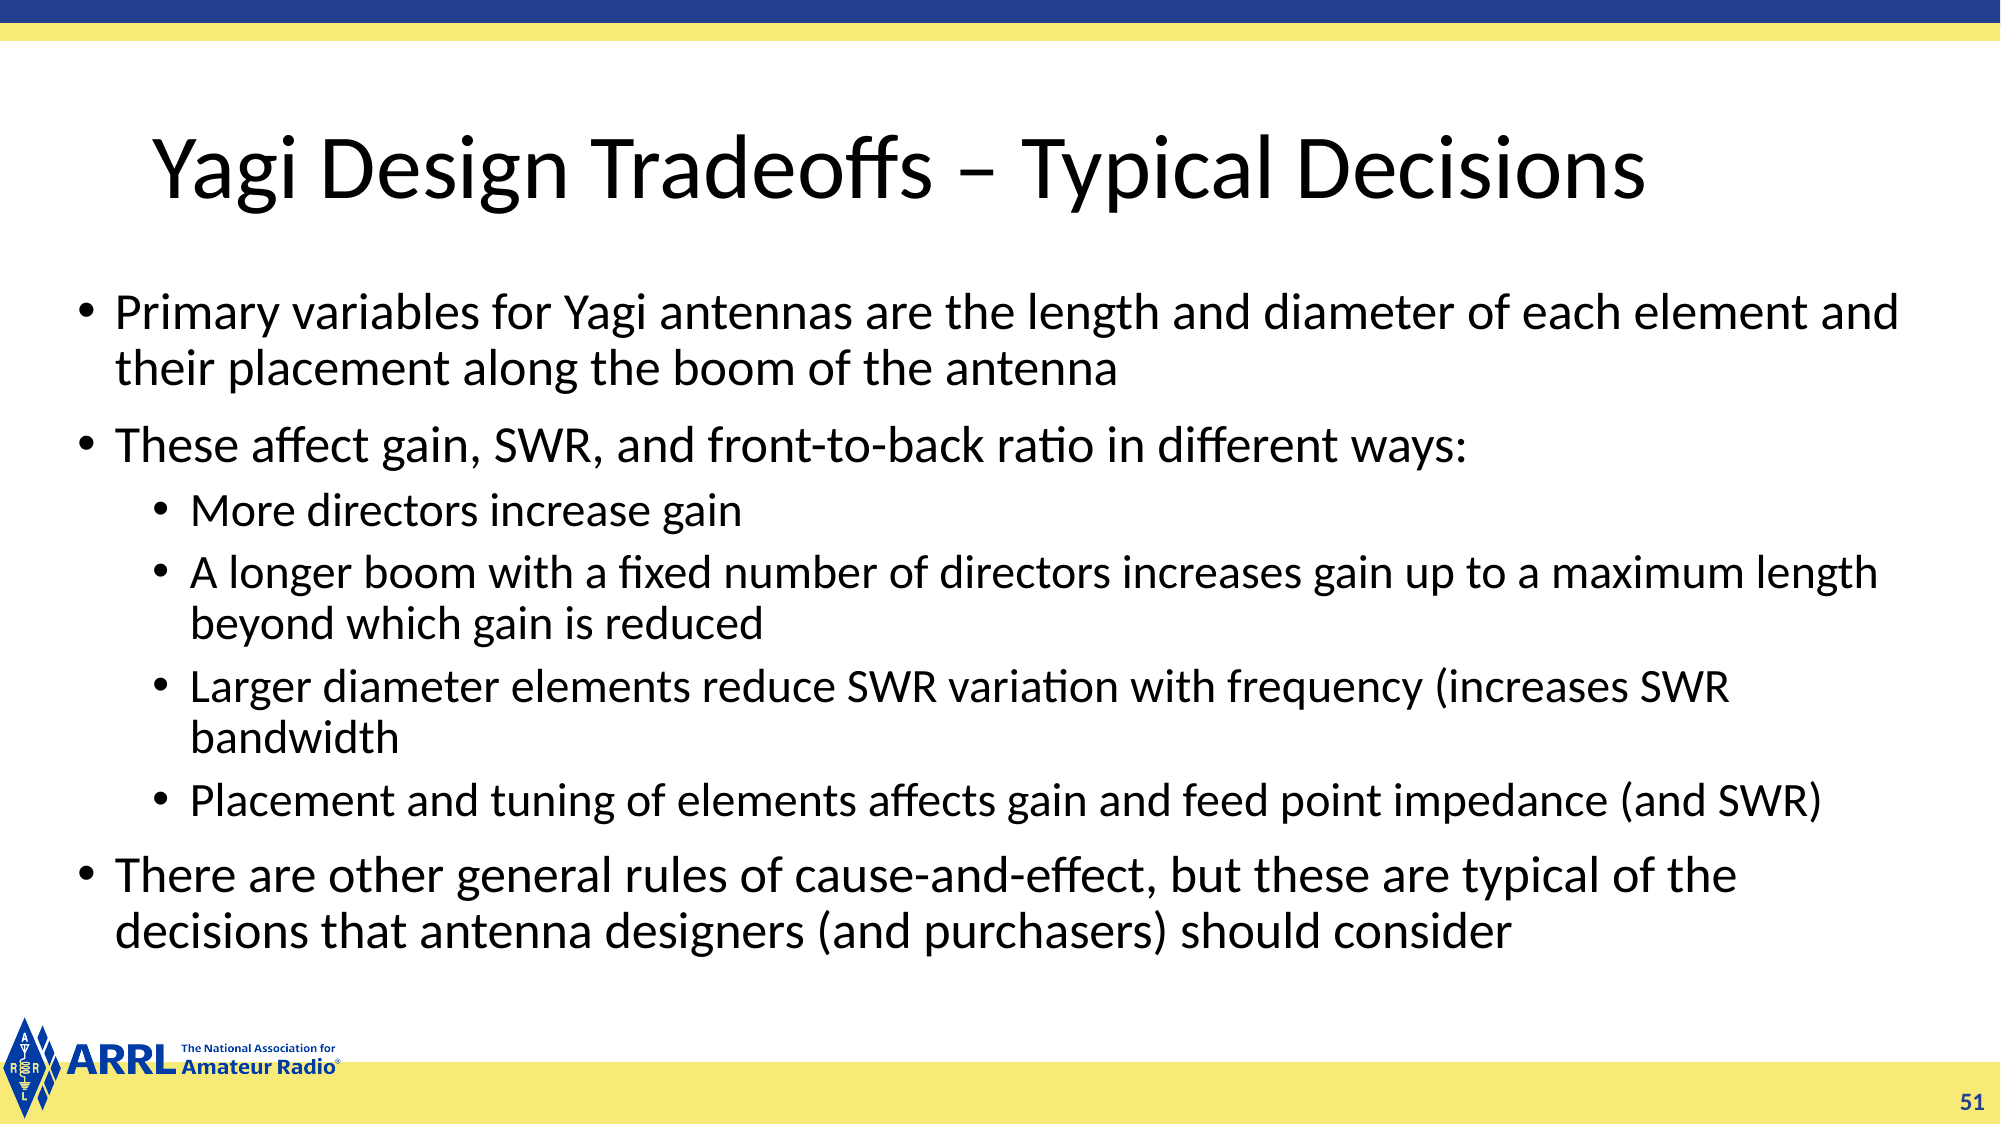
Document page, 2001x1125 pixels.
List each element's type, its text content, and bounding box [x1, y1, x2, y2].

title Yagi Design Tradeoffs – Typical Decisions [137, 59, 1863, 277]
picture [1, 1015, 342, 1121]
list Primary variables for Yagi antennas are the length and diameter of each element and their placement along the boom of the antenna These affect gain, SWR, and front-to-back ratio in different ways: More directors increase gain A longer boom with a fixed number of directors increases gain up to a maximum length beyond which gain is reduced Larger diameter elements reduce SWR variation with frequency (increases SWR bandwidth Placement and tuning of elements affects gain and feed point impedance (and SWR) There are other general rules of cause-and-effect, but these are typical of the decisions that antenna designers (and purchasers) should consider [62, 277, 1950, 1075]
